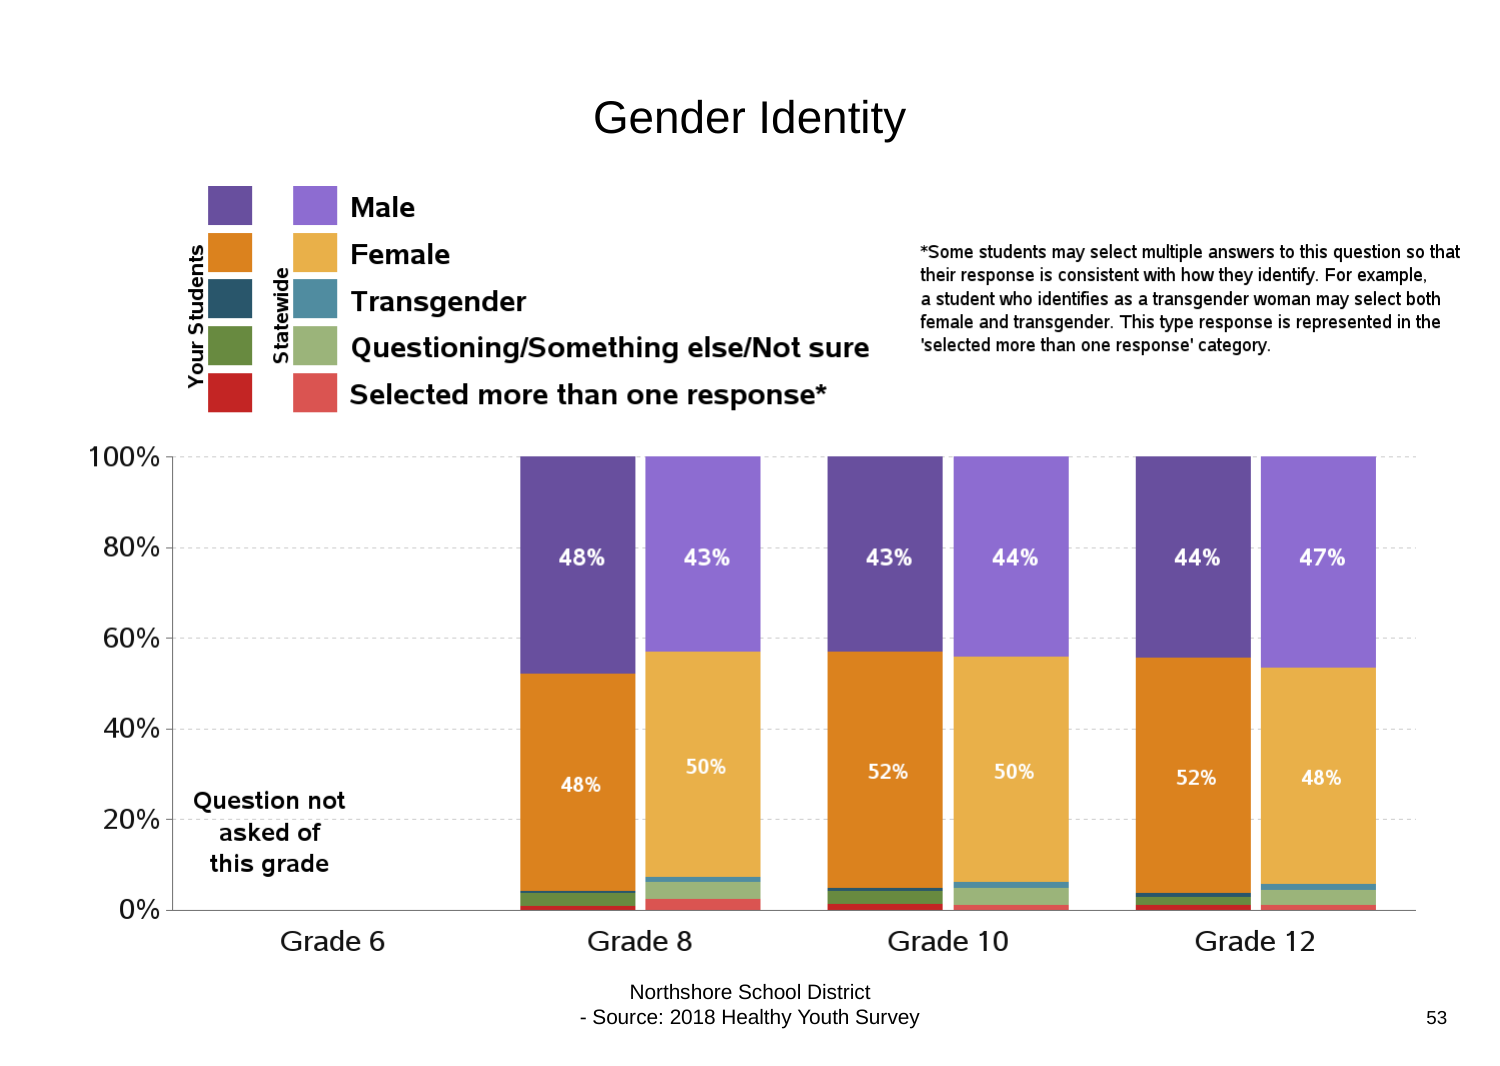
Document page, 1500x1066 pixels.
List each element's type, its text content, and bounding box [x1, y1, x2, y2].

slide_number 53 [1106, 1005, 1463, 1028]
footer Northshore School District - Source: 2018 Healthy Youth Survey [393, 979, 1107, 1028]
text_box Gender Identity [578, 80, 922, 151]
picture [37, 185, 1463, 966]
